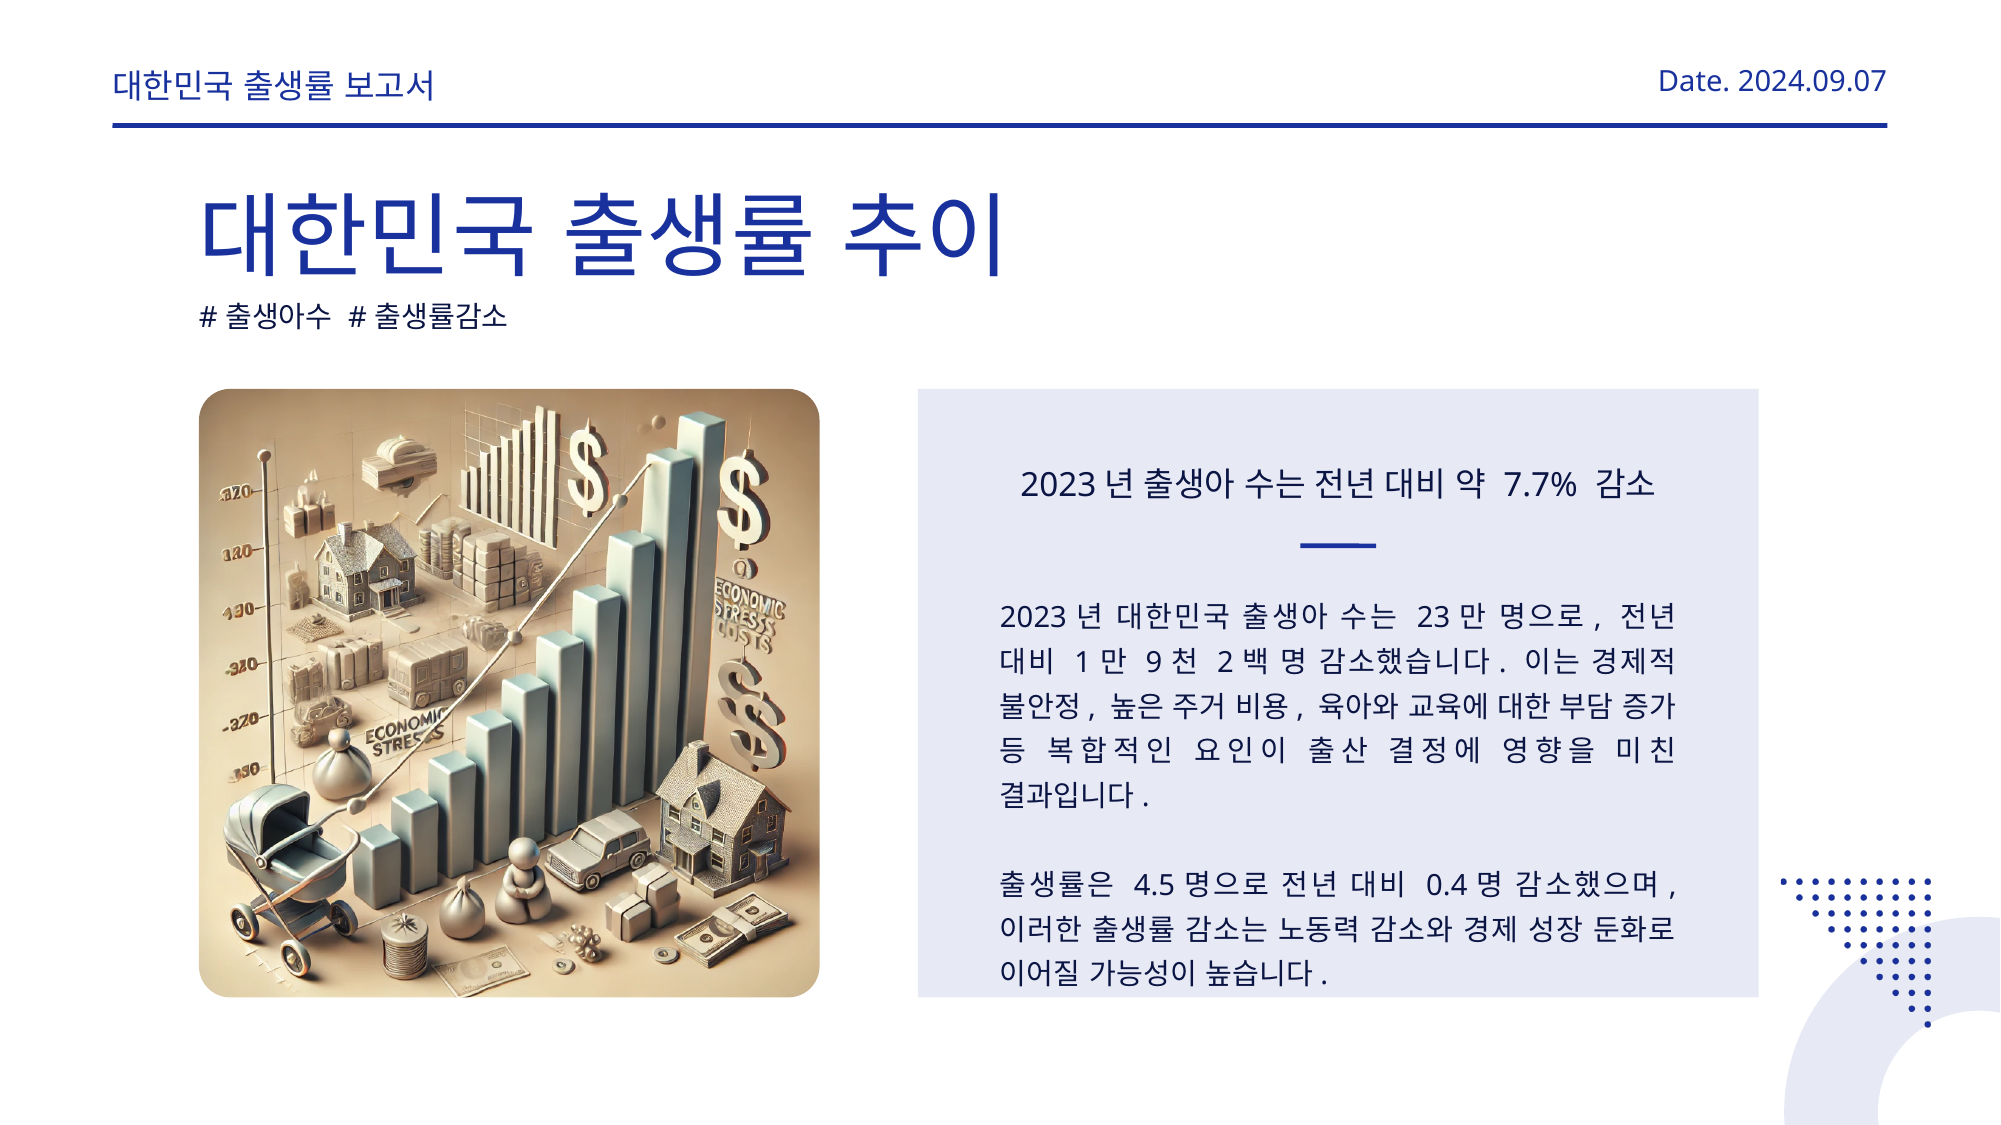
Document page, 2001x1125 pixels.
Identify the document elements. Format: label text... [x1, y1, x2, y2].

text_box 대한민국 출생률 보고서 [112, 60, 688, 106]
picture [198, 388, 821, 998]
text_box [917, 503, 1759, 998]
text_box 2023년 출생아 수는 전년 대비 약 7.7% 감소 [917, 451, 1759, 503]
text_box Date. 2024.09.07 [1399, 52, 1888, 97]
text_box 대한민국 출생률 추이 [198, 189, 1781, 288]
text_box [1780, 878, 1931, 1028]
text_box #출생아수 #출생률감소 [198, 288, 1550, 334]
text_box [917, 388, 1759, 451]
text_box 2023년 대한민국 출생아 수는 23만 명으로, 전년 대비 1만 9천 2백 명 감소했습니다. 이는 경제적 불안정, 높은 주거 비용, 육아와 교육에 대한 부담 증가 등 복합적인 요인이 출산 결정에 영향을 미친 결과입니다. 출생률은 4.5명으로 전년 대비 0.4명 감소했으며, 이러한 출생률 감소는 노동력 감소와 경제 성장 둔화로 이어질 가능성이 높습니다. [999, 588, 1677, 991]
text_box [1830, 963, 2000, 1125]
